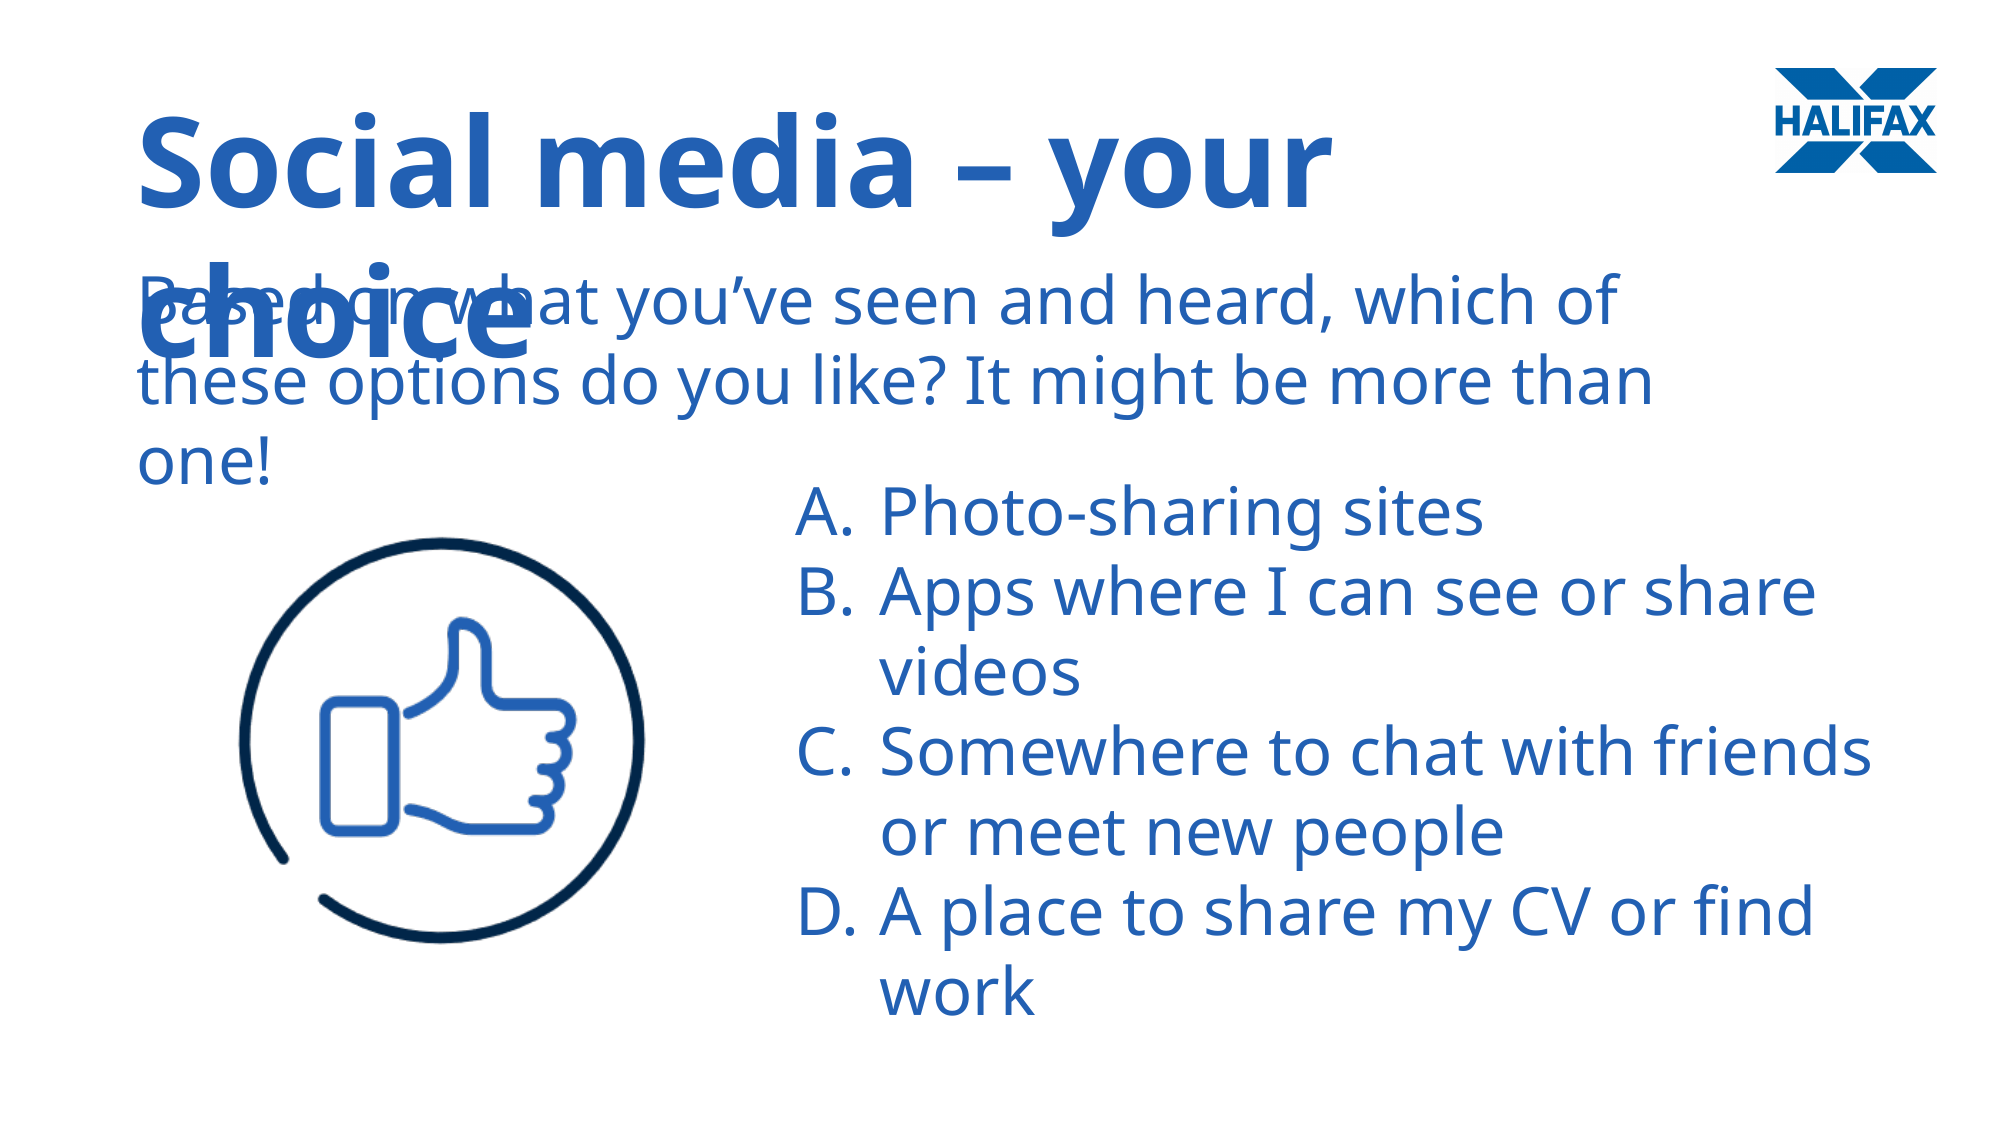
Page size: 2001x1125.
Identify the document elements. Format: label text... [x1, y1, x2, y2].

picture [121, 418, 764, 1063]
list Photo-sharing sites Apps where I can see or share videos Somewhere to chat with friends or meet new people A place to share my CV or find work [780, 427, 1951, 1071]
picture [1775, 68, 1937, 173]
list Social media – your choice [121, 75, 1579, 221]
text_box Based on what you’ve seen and heard, which of these options do you like? It might be more than one! [121, 250, 1755, 506]
